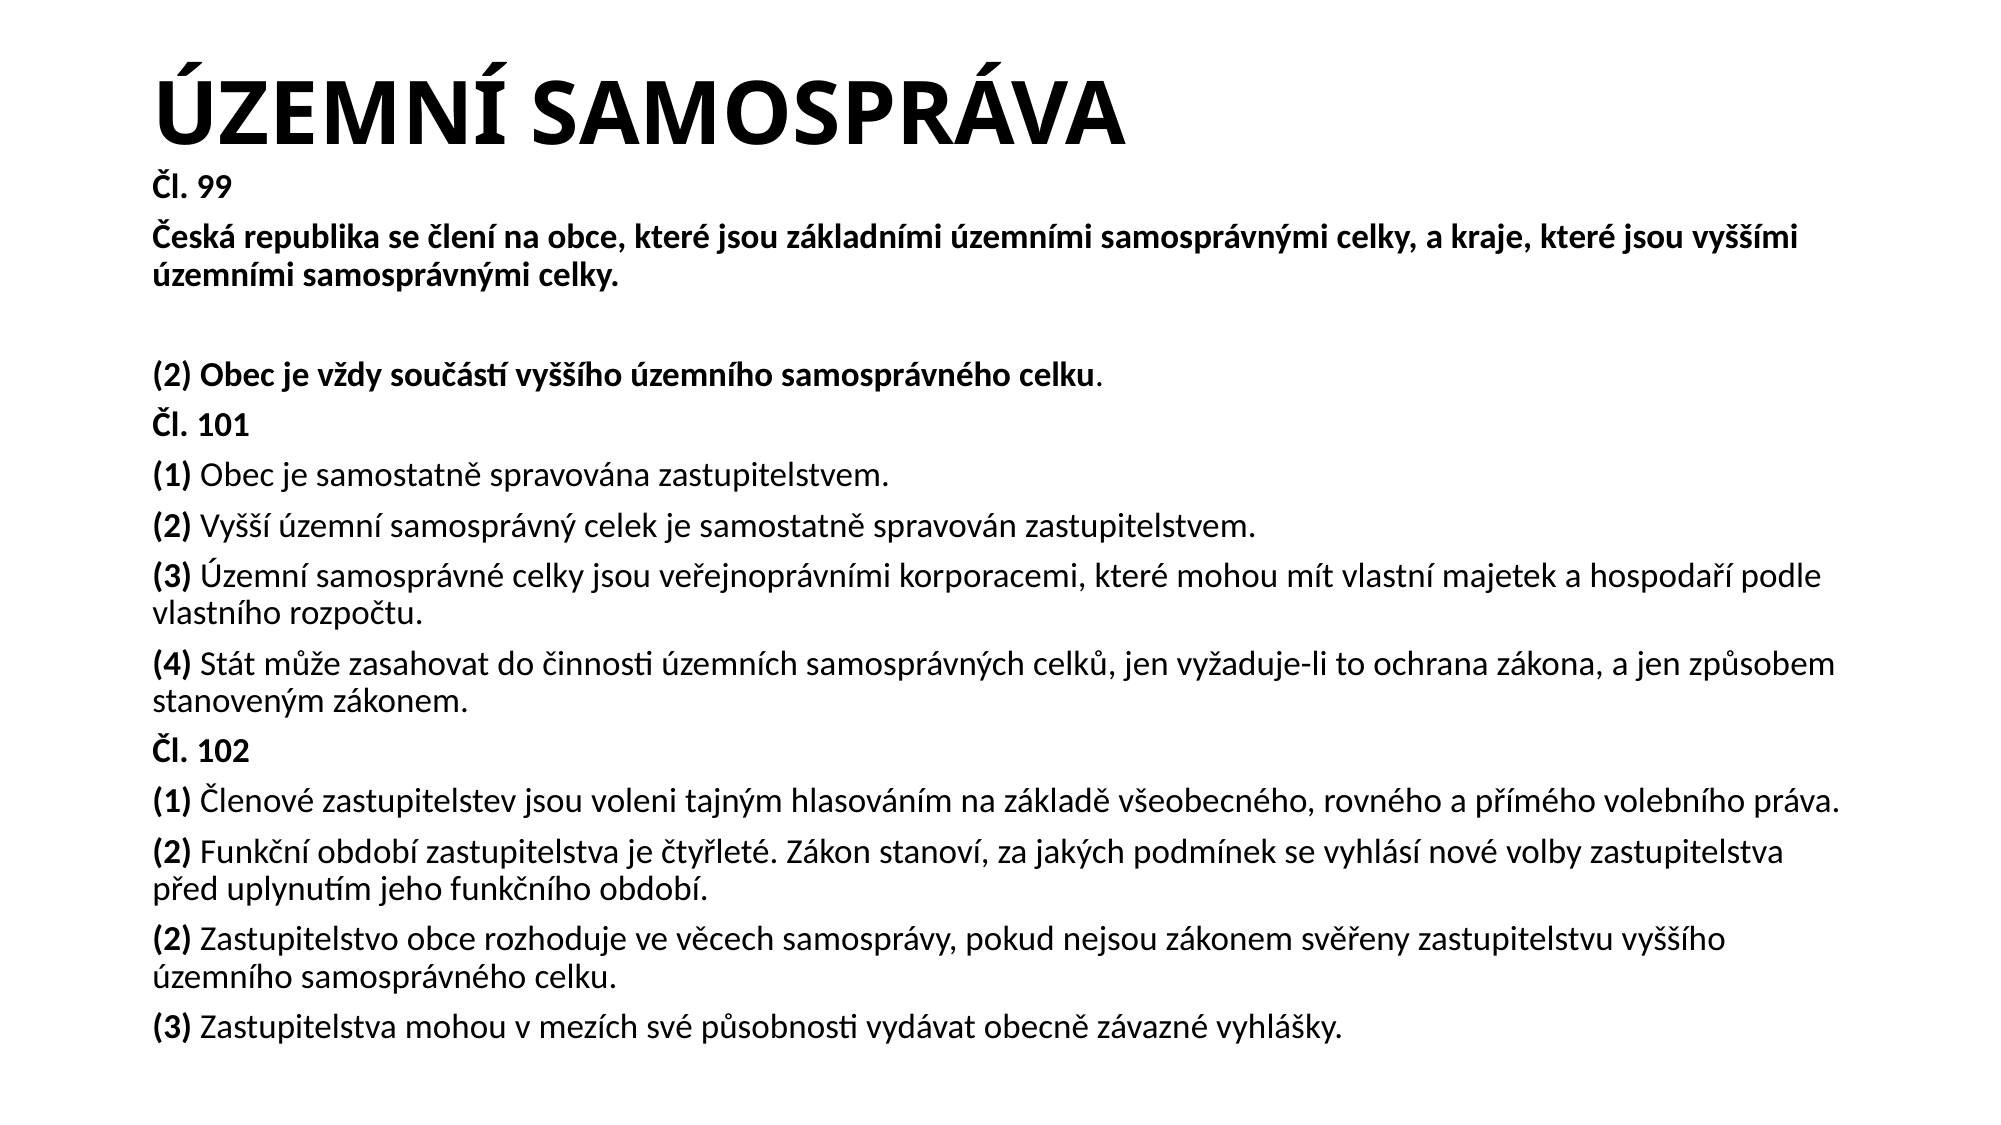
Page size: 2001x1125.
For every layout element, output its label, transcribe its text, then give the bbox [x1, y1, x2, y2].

title ÚZEMNÍ SAMOSPRÁVA [137, 59, 1863, 160]
list Čl. 99 Česká republika se člení na obce, které jsou základními územními samosprávnými celky, a kraje, které jsou vyššími územními samosprávnými celky. (2) Obec je vždy součástí vyššího územního samosprávného celku. Čl. 101 (1) Obec je samostatně spravována zastupitelstvem. (2) Vyšší územní samosprávný celek je samostatně spravován zastupitelstvem. (3) Územní samosprávné celky jsou veřejnoprávními korporacemi, které mohou mít vlastní majetek a hospodaří podle vlastního rozpočtu. (4) Stát může zasahovat do činnosti územních samosprávných celků, jen vyžaduje-li to ochrana zákona, a jen způsobem stanoveným zákonem. Čl. 102 (1) Členové zastupitelstev jsou voleni tajným hlasováním na základě všeobecného, rovného a přímého volebního práva. (2) Funkční období zastupitelstva je čtyřleté. Zákon stanoví, za jakých podmínek se vyhlásí nové volby zastupitelstva před uplynutím jeho funkčního období. (2) Zastupitelstvo obce rozhoduje ve věcech samosprávy, pokud nejsou zákonem svěřeny zastupitelstvu vyššího územního samosprávného celku. (3) Zastupitelstva mohou v mezích své působnosti vydávat obecně závazné vyhlášky. [137, 160, 1863, 1106]
